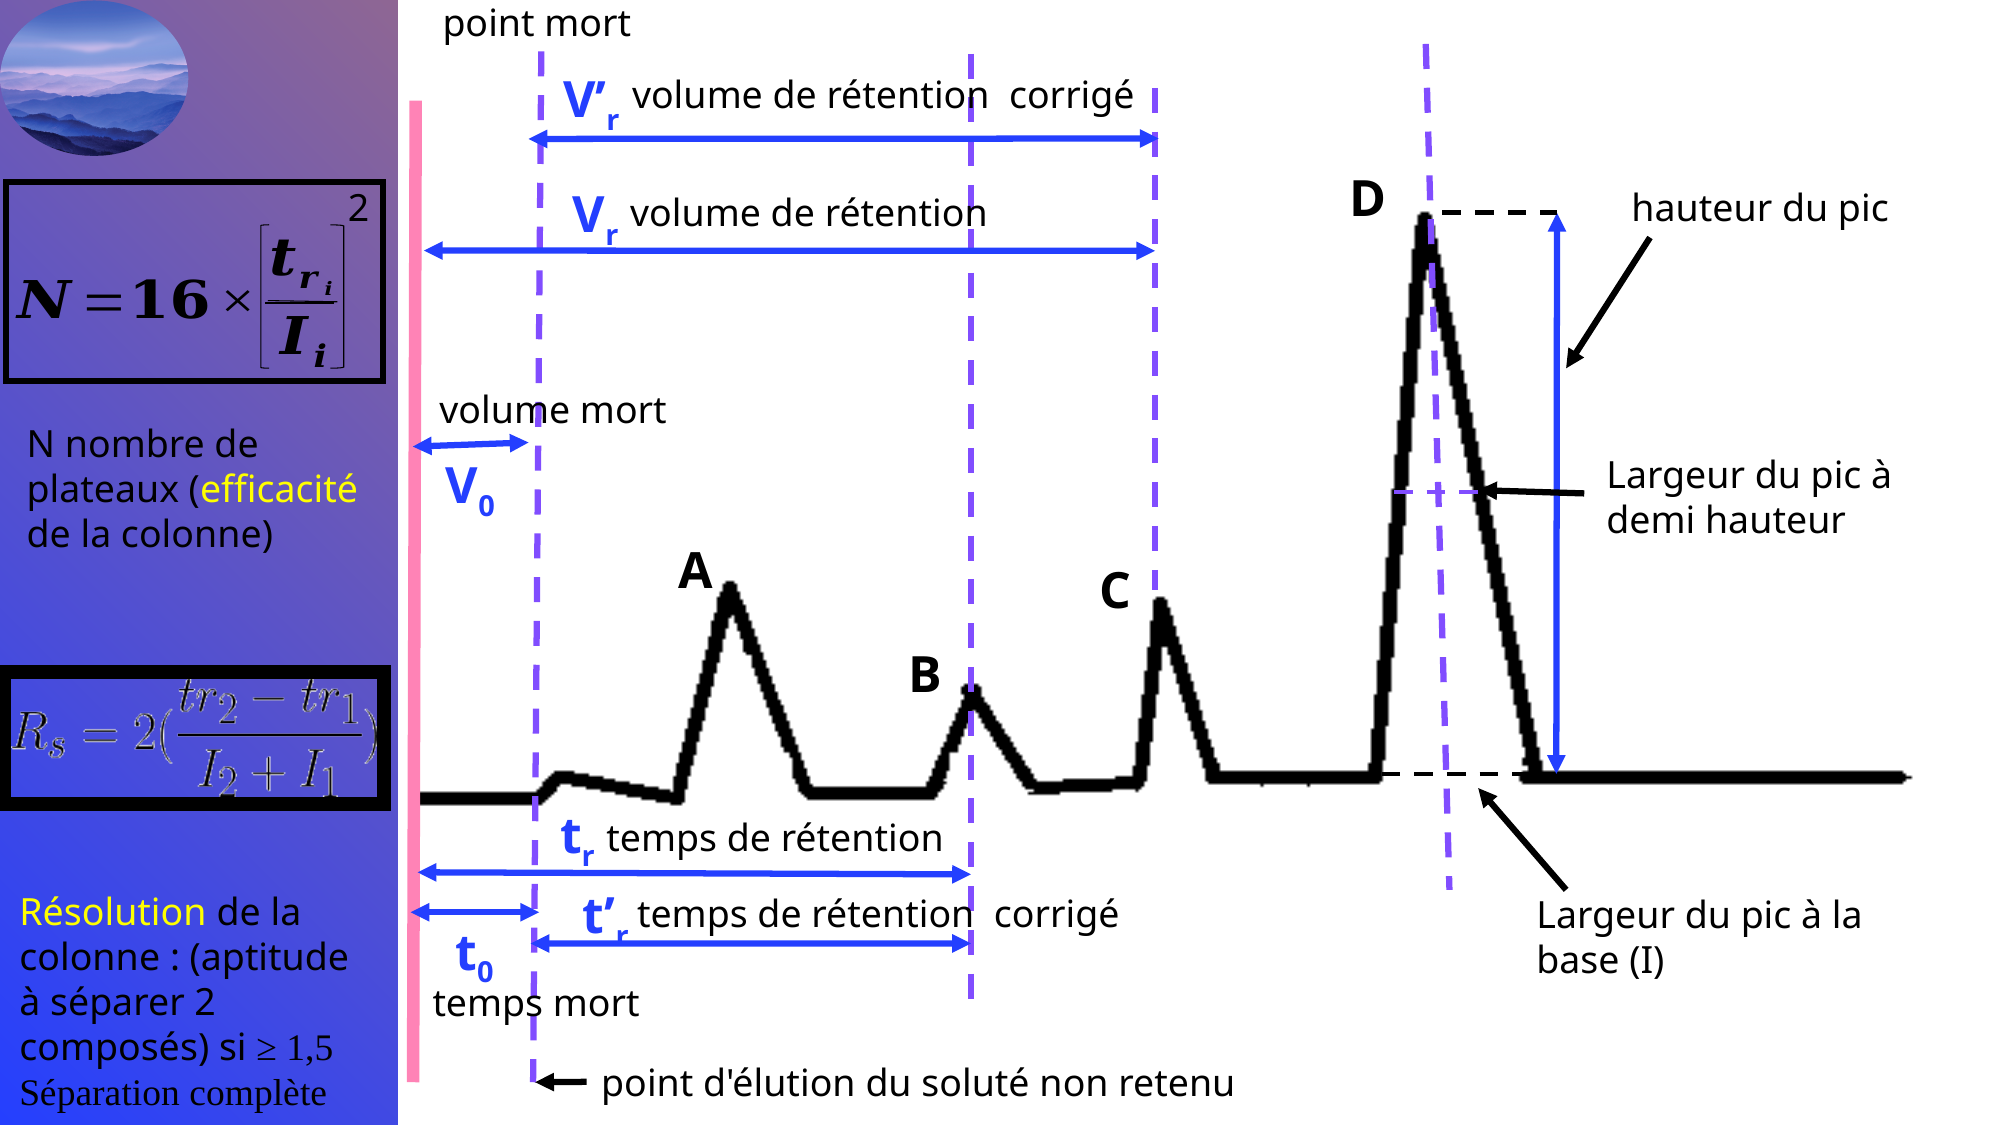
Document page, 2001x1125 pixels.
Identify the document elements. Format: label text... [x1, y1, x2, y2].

text_box [5, 181, 384, 382]
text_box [1478, 788, 1567, 890]
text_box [412, 913, 416, 1083]
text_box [1425, 493, 1450, 773]
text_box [533, 139, 542, 250]
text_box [412, 442, 529, 447]
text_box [1478, 490, 1585, 494]
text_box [533, 944, 542, 1083]
picture [0, 0, 189, 156]
text_box 2 [333, 176, 381, 181]
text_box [1425, 43, 1450, 492]
picture [11, 679, 377, 797]
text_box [533, 875, 542, 943]
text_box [1425, 774, 1450, 890]
picture [398, 0, 2000, 1125]
text_box Résolution de la colonne : (aptitude à séparer 2 composés) si ≥ 1,5 Séparation complète [4, 880, 370, 1121]
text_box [1566, 237, 1650, 369]
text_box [533, 52, 542, 138]
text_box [533, 251, 542, 872]
text_box N nombre de plateaux (efficacité de la colonne) [11, 412, 377, 563]
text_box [412, 100, 416, 442]
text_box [412, 447, 416, 912]
